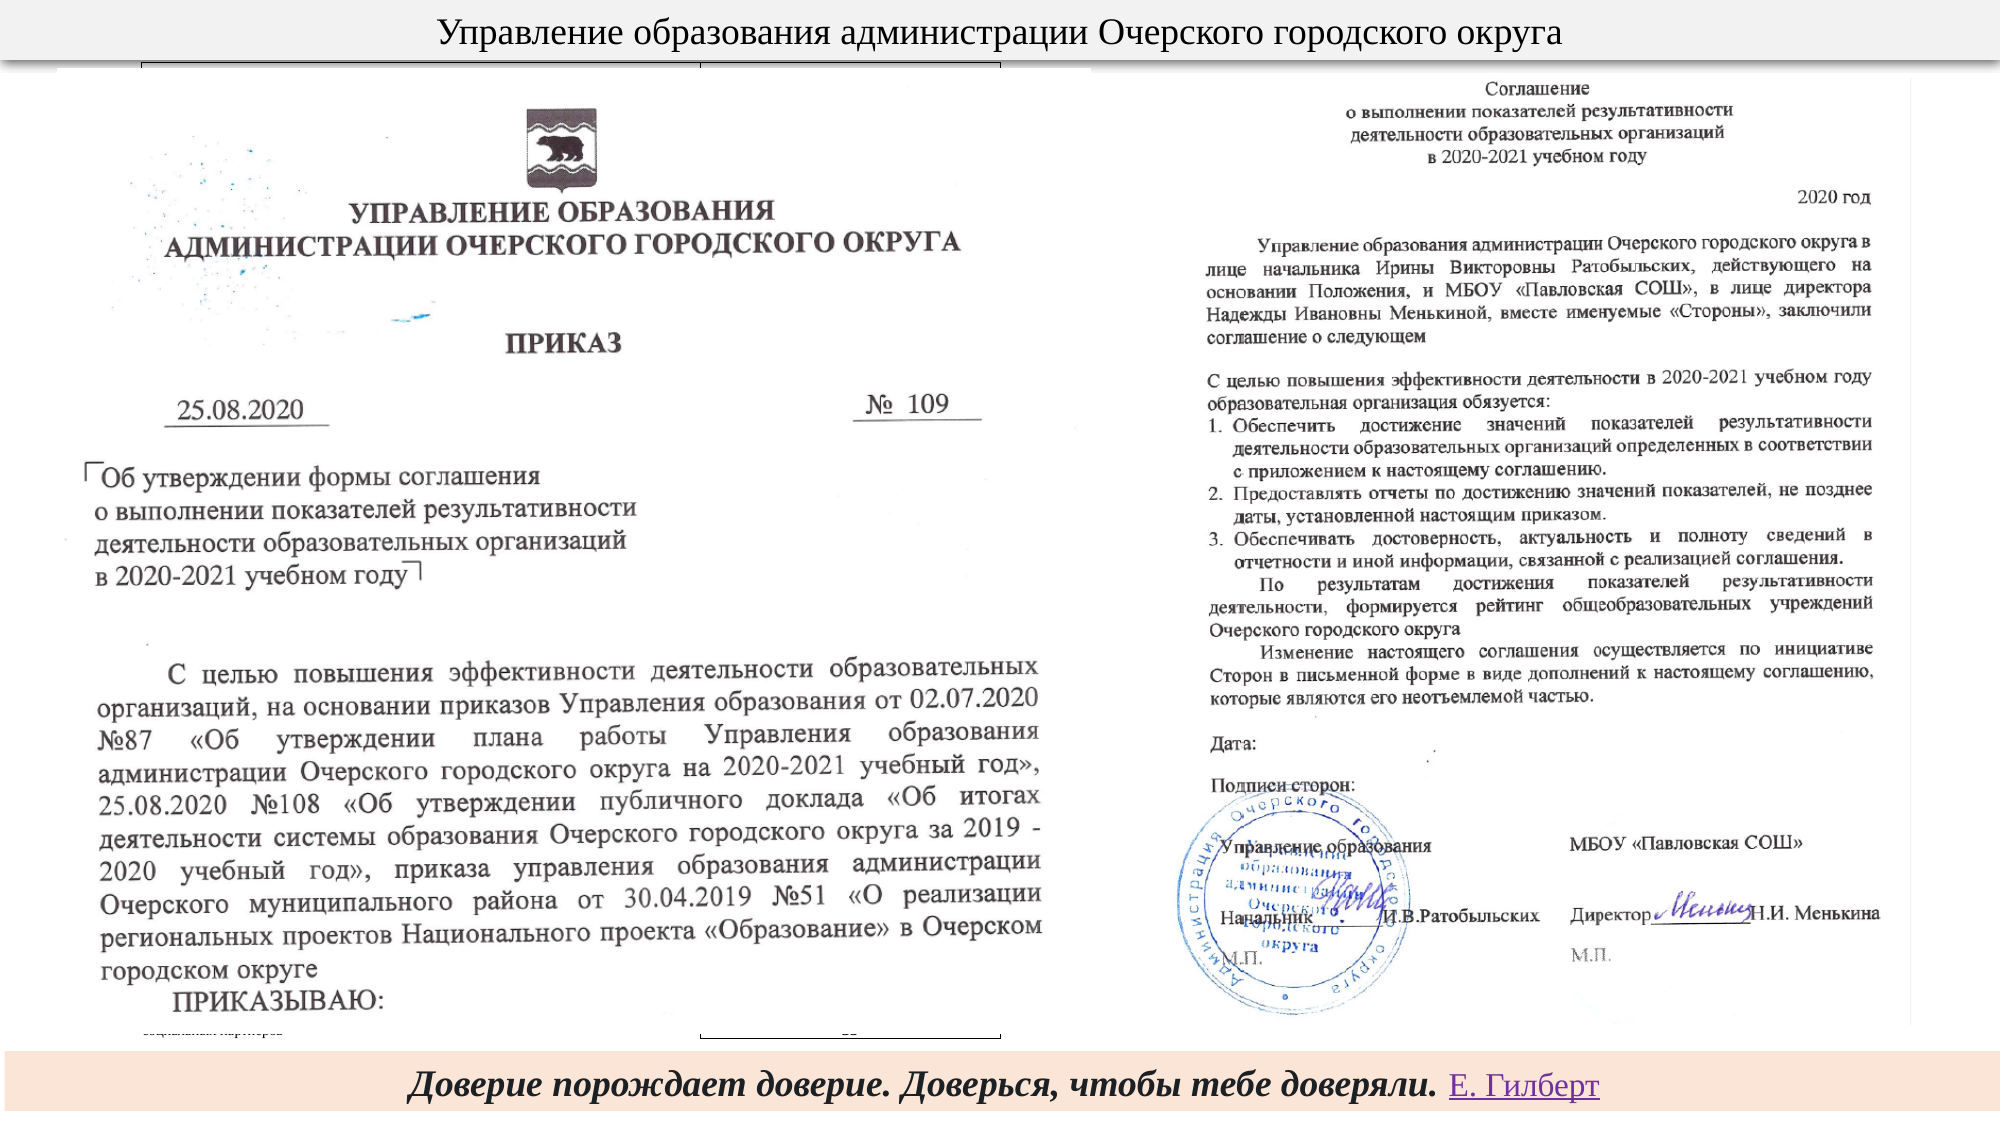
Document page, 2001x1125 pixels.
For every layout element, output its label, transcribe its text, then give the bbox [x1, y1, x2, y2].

table_cell Количество мероприятий профориентационного уровня, проведенных с привлечением социальных партнеров [142, 1034, 700, 1039]
text_box Управление образования администрации Очерского городского округа [0, 0, 2000, 60]
picture [57, 68, 2000, 1034]
table_cell 35 [701, 1034, 1000, 1038]
table_header Плановый показатель [701, 63, 1000, 68]
table_header Показатели для заключения соглашения [142, 63, 700, 68]
text_box Доверие порождает доверие. Доверься, чтобы тебе доверяли. Е. Гилберт [4, 1051, 2000, 1111]
slide_number 6 [1412, 1042, 1863, 1103]
